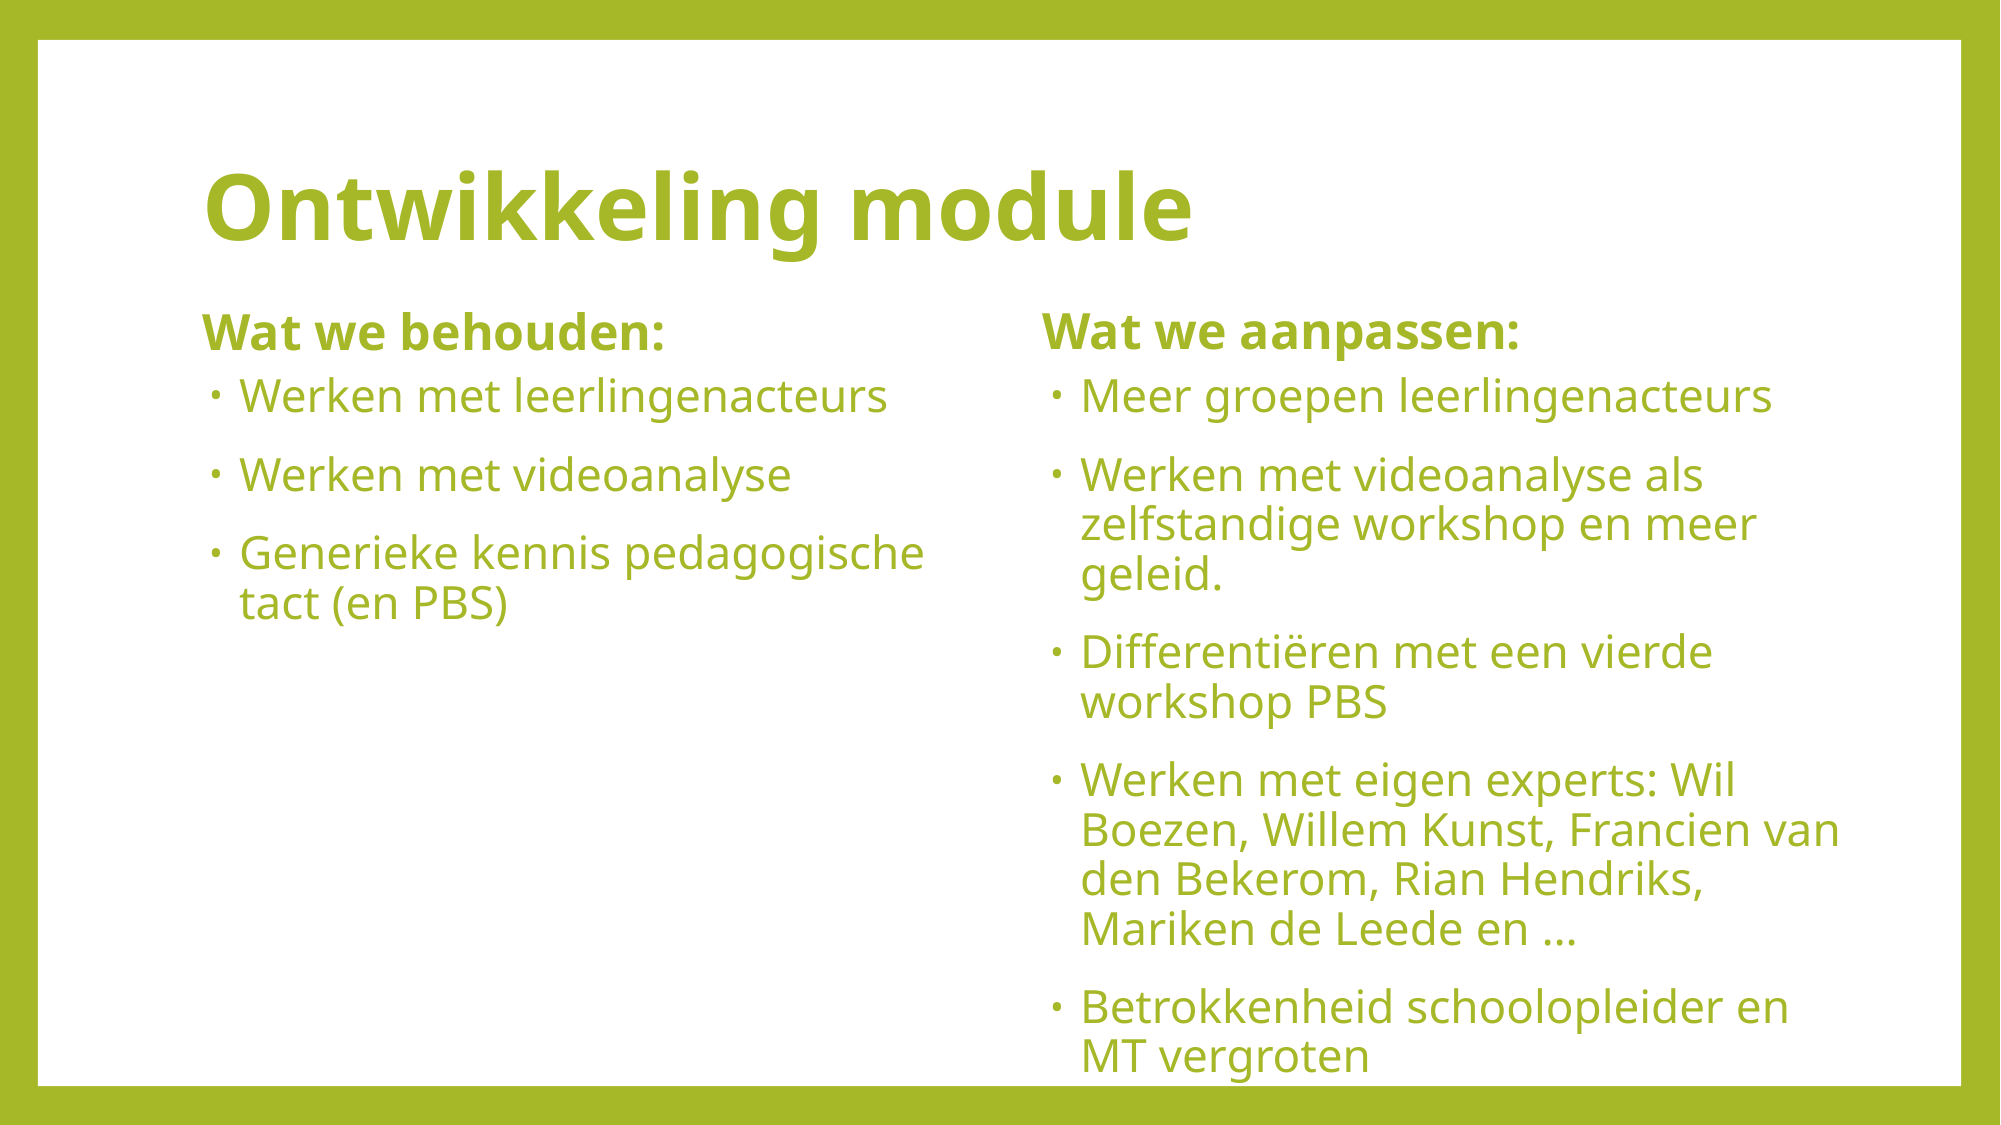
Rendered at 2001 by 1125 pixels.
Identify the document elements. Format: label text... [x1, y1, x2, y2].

list Werken met leerlingenacteurs Werken met videoanalyse Generieke kennis pedagogische tact (en PBS) [186, 365, 967, 921]
title Ontwikkeling module [187, 99, 1808, 323]
list Meer groepen leerlingenacteurs Werken met videoanalyse als zelfstandige workshop en meer geleid. Differentiëren met een vierde workshop PBS Werken met eigen experts: Wil Boezen, Willem Kunst, Francien van den Bekerom, Rian Hendriks, Mariken de Leede en … Betrokkenheid schoolopleider en MT vergroten [1027, 365, 1869, 1021]
list Wat we aanpassen: [1027, 296, 1808, 365]
list Wat we behouden: [187, 297, 968, 425]
